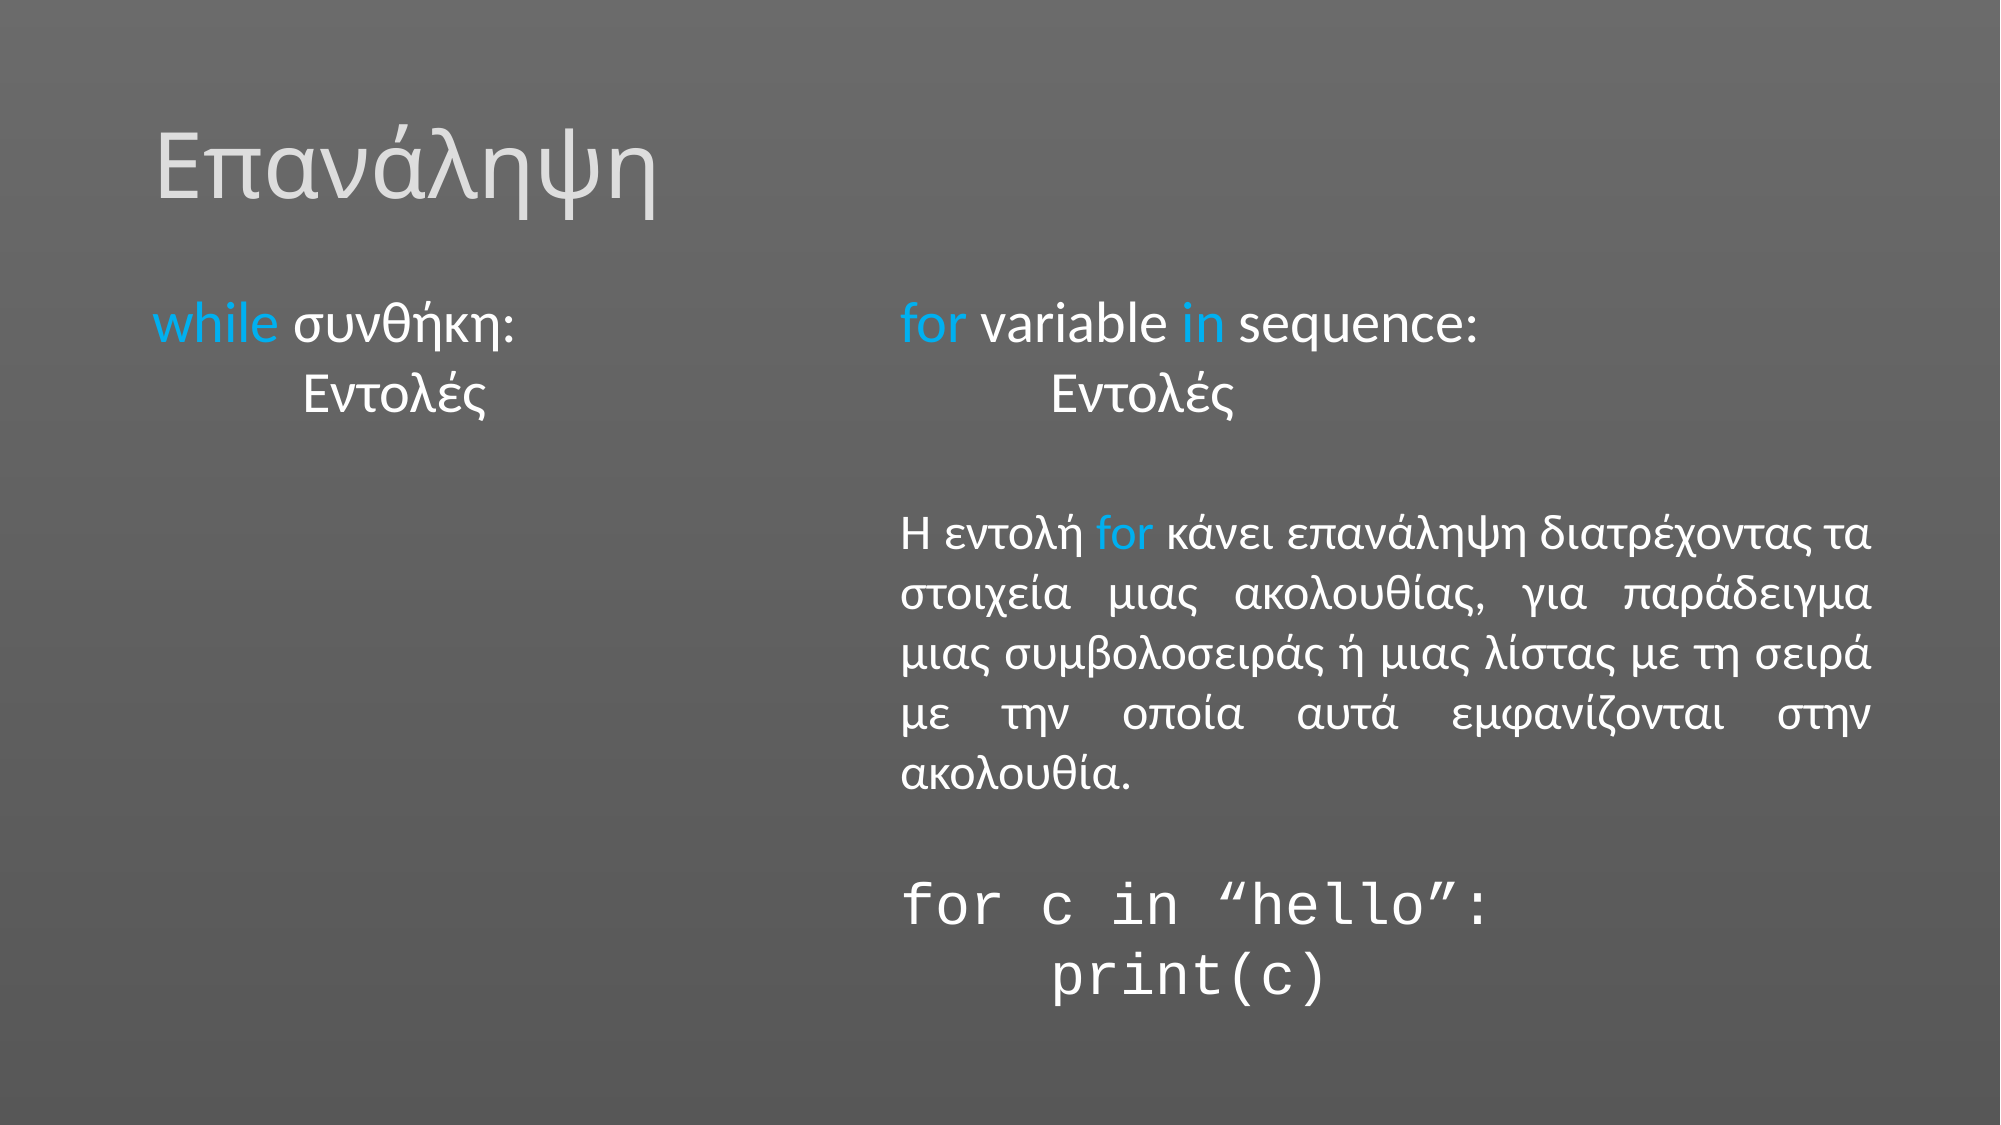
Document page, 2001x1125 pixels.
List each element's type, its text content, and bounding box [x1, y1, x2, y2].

text_box for c in “hello”: print(c) [885, 858, 1535, 1014]
title Επανάληψη [137, 59, 1863, 278]
text_box Η εντολή for κάνει επανάληψη διατρέχοντας τα στοιχεία μιας ακολουθίας, για παράδειγμα μιας συμβολοσειράς ή μιας λίστας με τη σειρά με την οποία αυτά εμφανίζονται στην ακολουθία. [885, 492, 1887, 807]
text_box while συνθήκη: Εντολές [137, 277, 780, 432]
text_box for variable in sequence: Εντολές [885, 277, 1825, 432]
